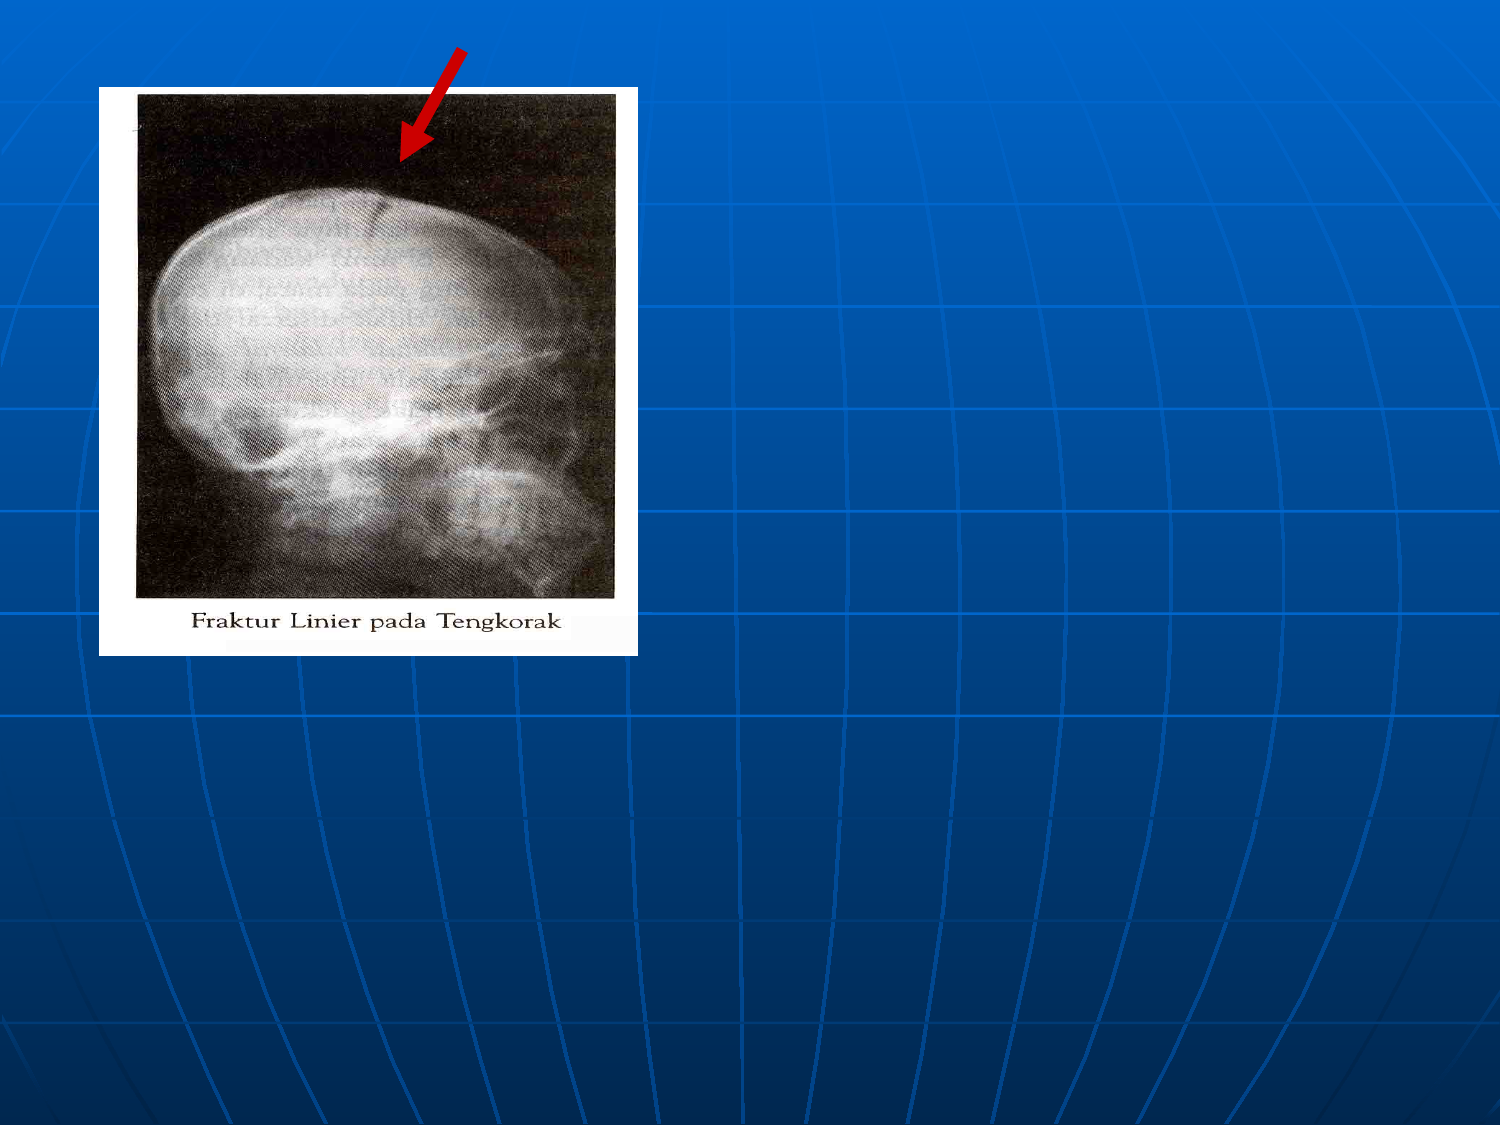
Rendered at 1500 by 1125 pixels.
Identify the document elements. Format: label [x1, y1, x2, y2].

title [74, 45, 1426, 233]
list [99, 87, 638, 656]
